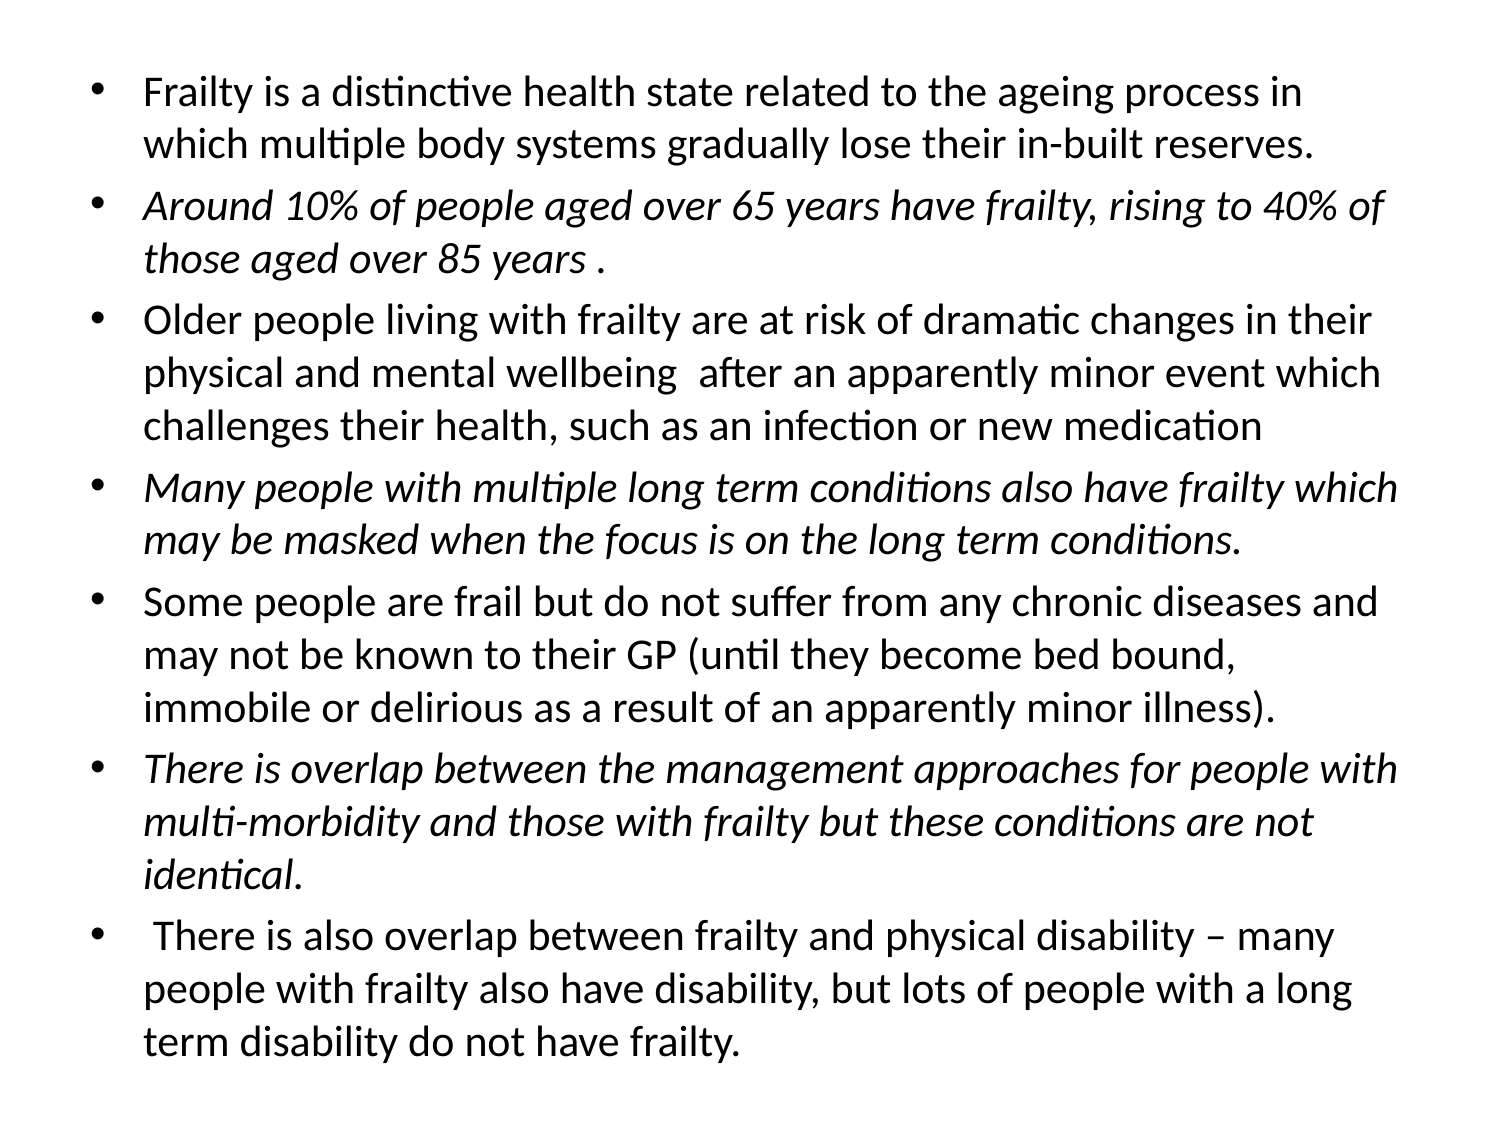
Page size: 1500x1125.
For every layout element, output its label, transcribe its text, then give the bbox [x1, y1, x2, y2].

list Frailty is a distinctive health state related to the ageing process in which multiple body systems gradually lose their in-built reserves. Around 10% of people aged over 65 years have frailty, rising to 40% of those aged over 85 years . Older people living with frailty are at risk of dramatic changes in their physical and mental wellbeing after an apparently minor event which challenges their health, such as an infection or new medication Many people with multiple long term conditions also have frailty which may be masked when the focus is on the long term conditions. Some people are frail but do not suffer from any chronic diseases and may not be known to their GP (until they become bed bound, immobile or delirious as a result of an apparently minor illness). There is overlap between the management approaches for people with multi-morbidity and those with frailty but these conditions are not identical. There is also overlap between frailty and physical disability – many people with frailty also have disability, but lots of people with a long term disability do not have frailty. [75, 54, 1425, 1083]
